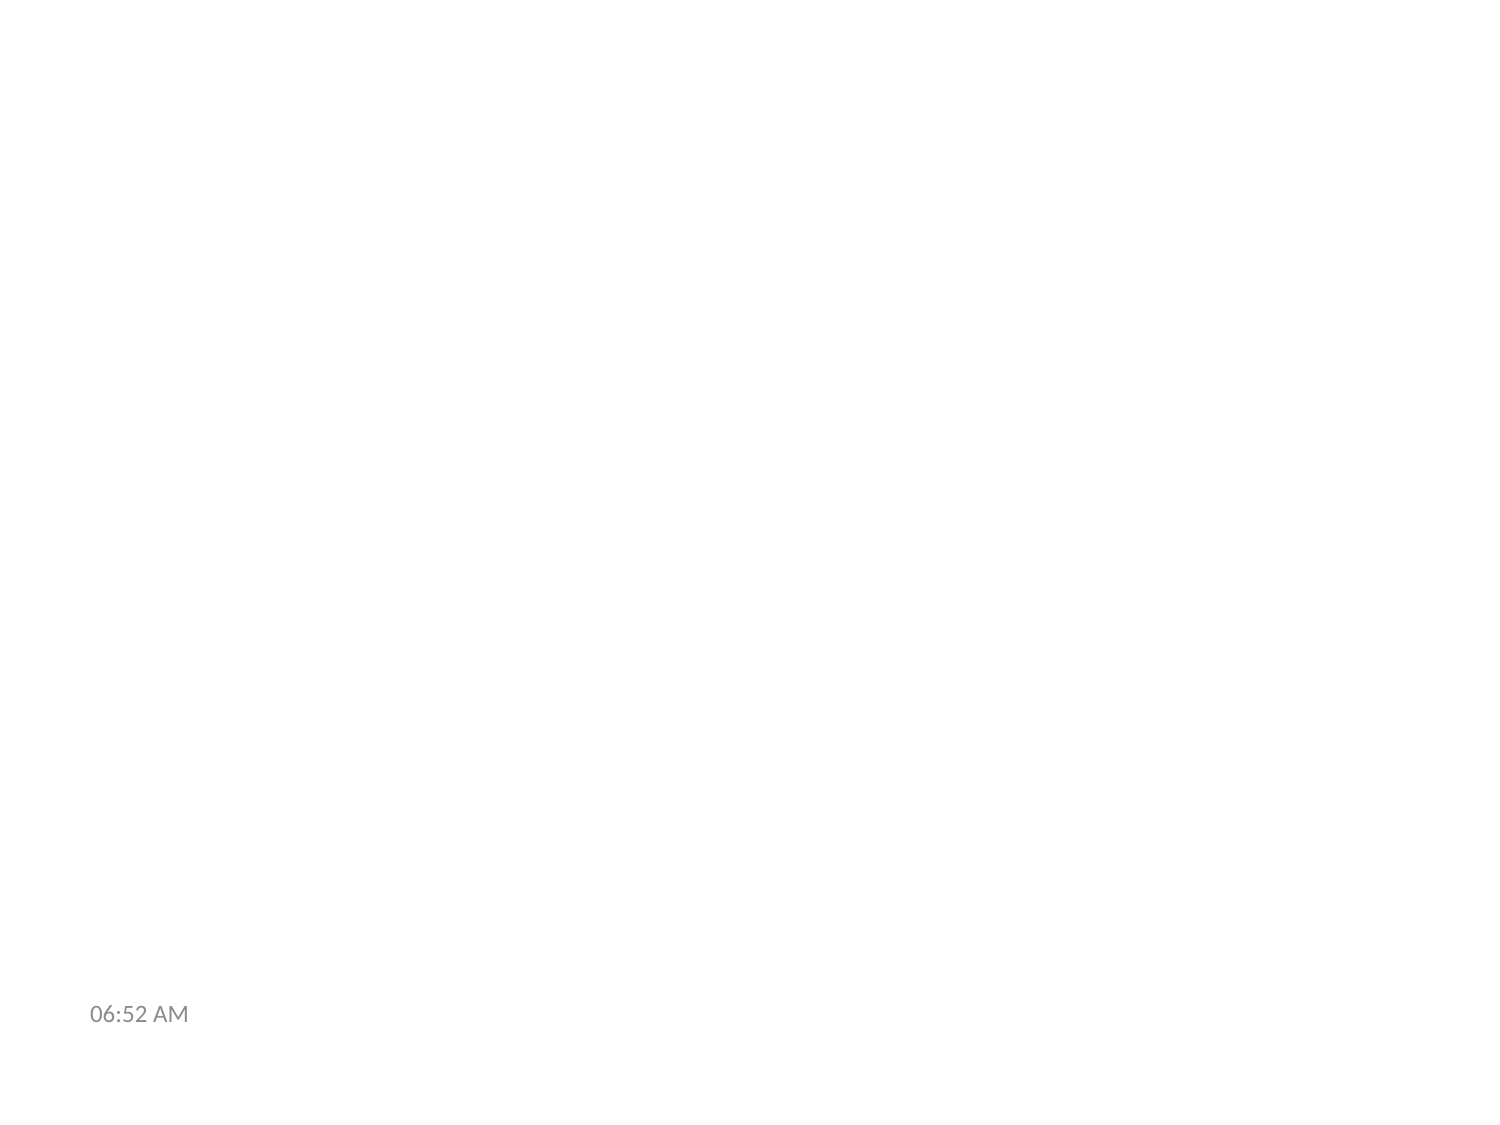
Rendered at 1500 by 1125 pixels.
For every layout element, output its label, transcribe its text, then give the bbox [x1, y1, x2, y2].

text_box 3:35 PM [75, 982, 425, 1043]
